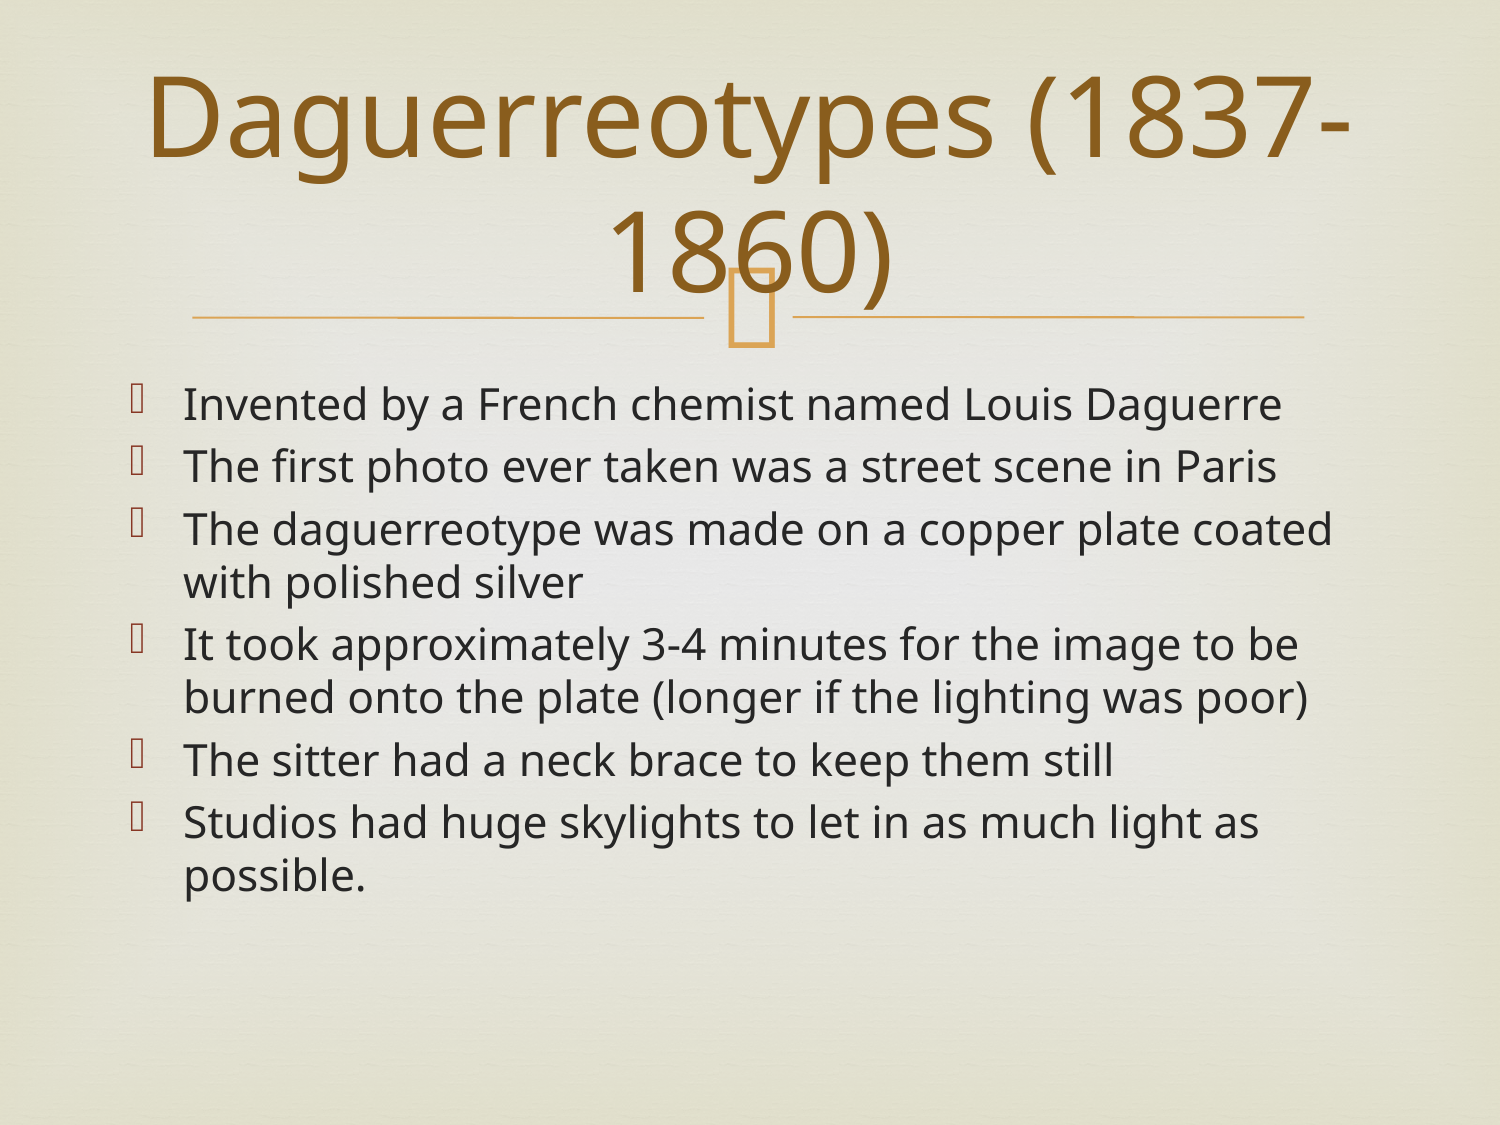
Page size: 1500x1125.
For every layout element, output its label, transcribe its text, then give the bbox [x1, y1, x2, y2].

list Invented by a French chemist named Louis Daguerre The first photo ever taken was a street scene in Paris The daguerreotype was made on a copper plate coated with polished silver It took approximately 3-4 minutes for the image to be burned onto the plate (longer if the lighting was poor) The sitter had a neck brace to keep them still Studios had huge skylights to let in as much light as possible. [114, 368, 1386, 1005]
title Daguerreotypes (1837-1860) [112, 93, 1386, 267]
